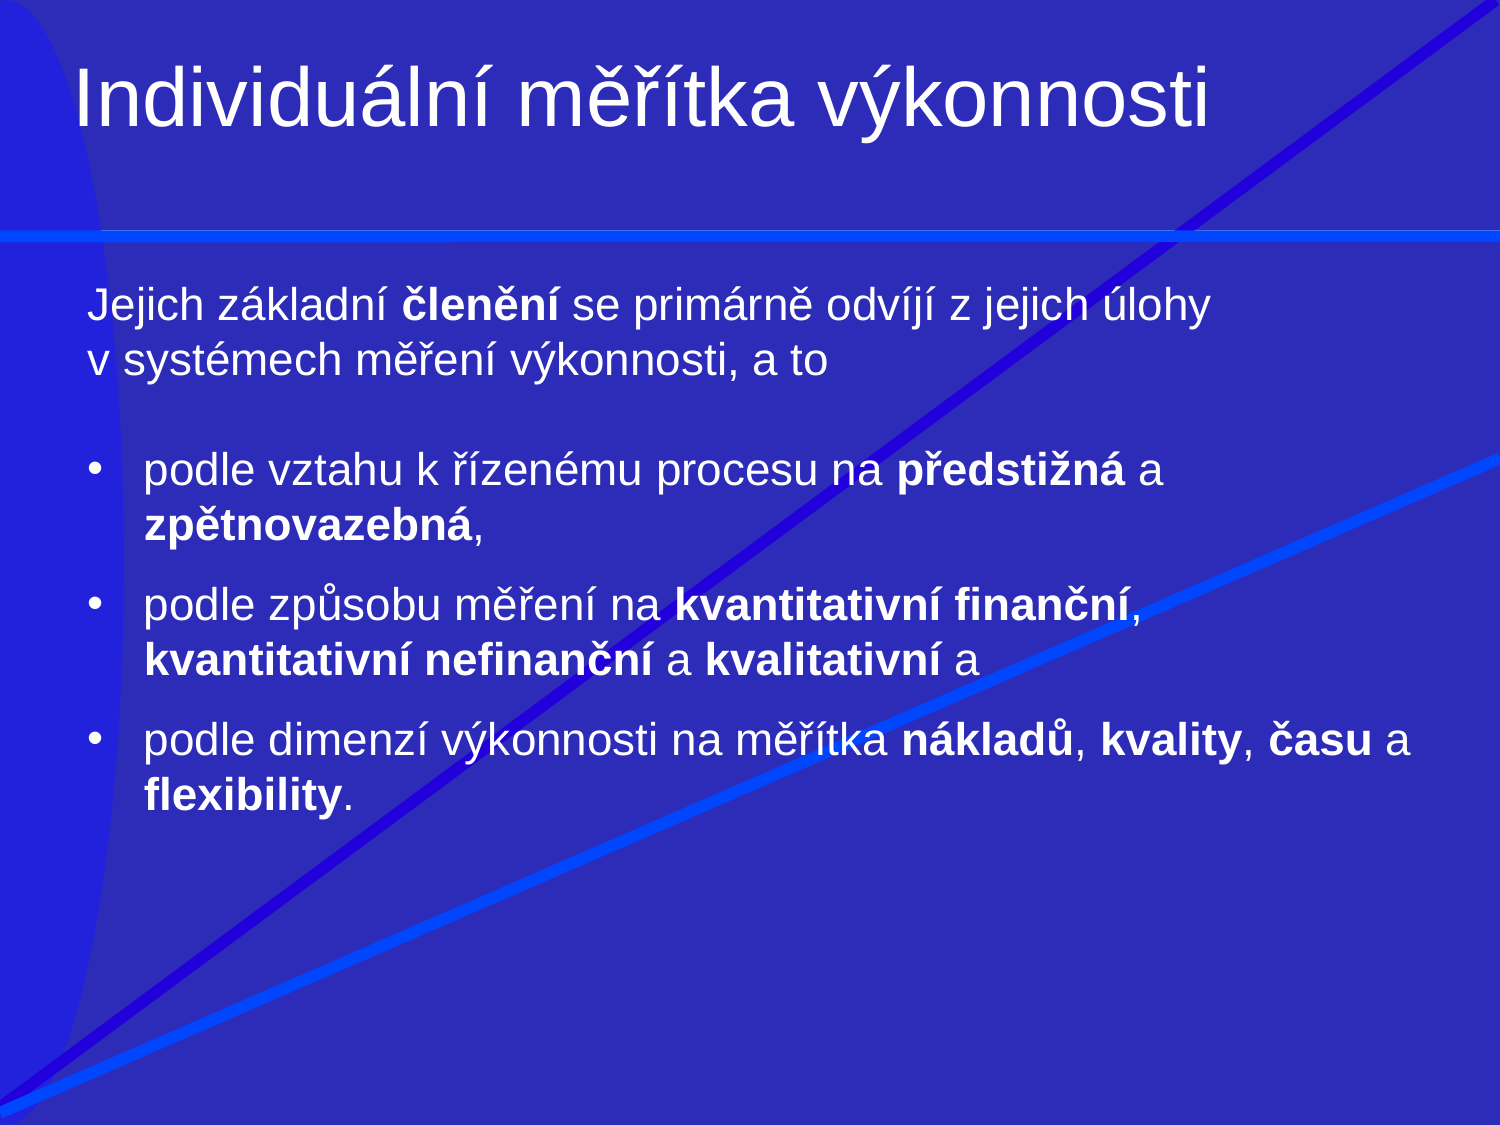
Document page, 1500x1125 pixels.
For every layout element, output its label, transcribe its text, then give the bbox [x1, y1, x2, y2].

title Individuální měřítka výkonnosti [72, 43, 1428, 145]
list Jejich základní členění se primárně odvíjí z jejich úlohy v systémech měření výkonnosti, a to podle vztahu k řízenému procesu na předstižná a zpětnovazebná, podle způsobu měření na kvantitativní finanční, kvantitativní nefinanční a kvalitativní a podle dimenzí výkonnosti na měřítka nákladů, kvality, času a flexibility. [87, 275, 1413, 907]
